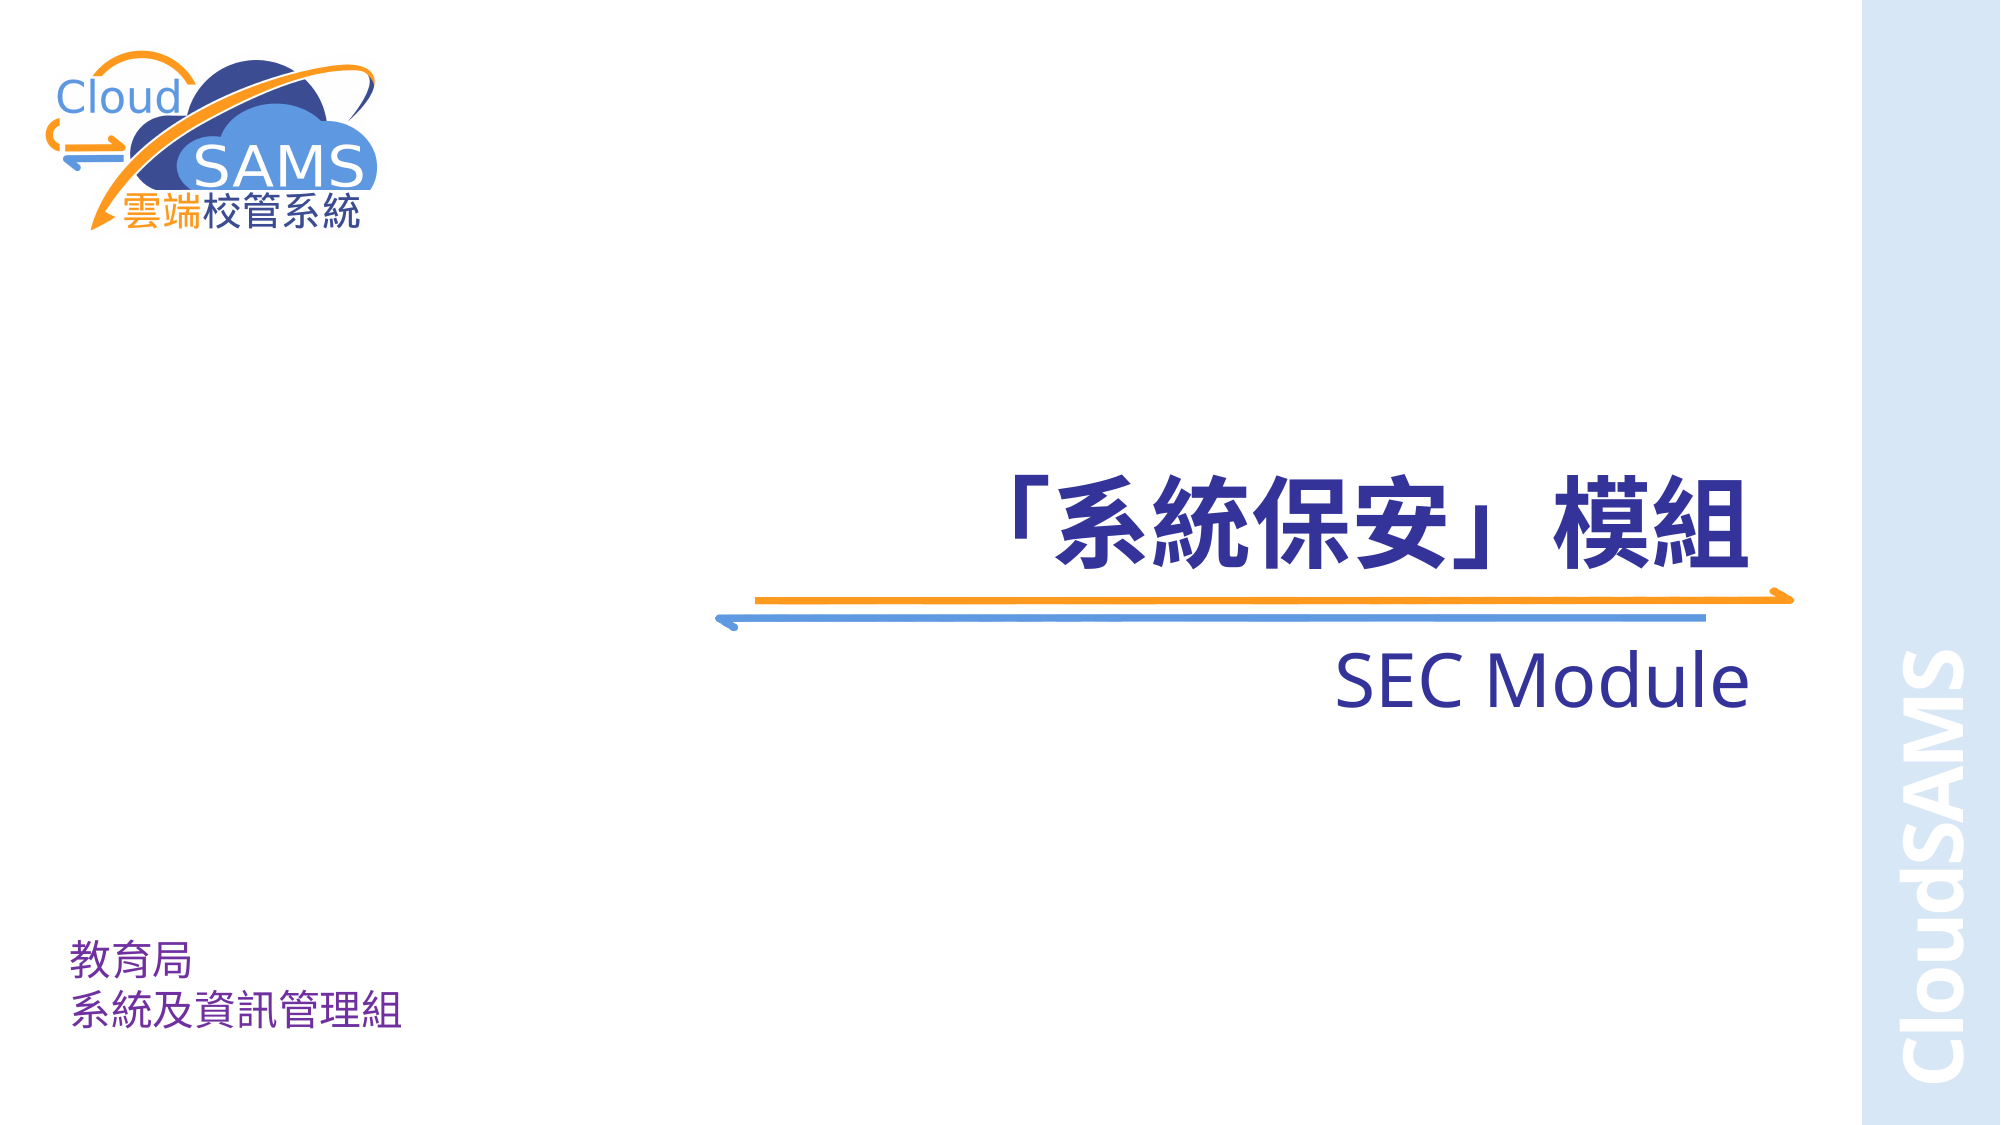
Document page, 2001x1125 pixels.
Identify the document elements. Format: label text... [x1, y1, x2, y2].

picture [682, 611, 1711, 624]
subtitle SEC Module [466, 624, 1767, 785]
picture [751, 584, 1797, 607]
title 「系統保安」模組 [466, 399, 1767, 588]
picture [21, 2, 430, 264]
